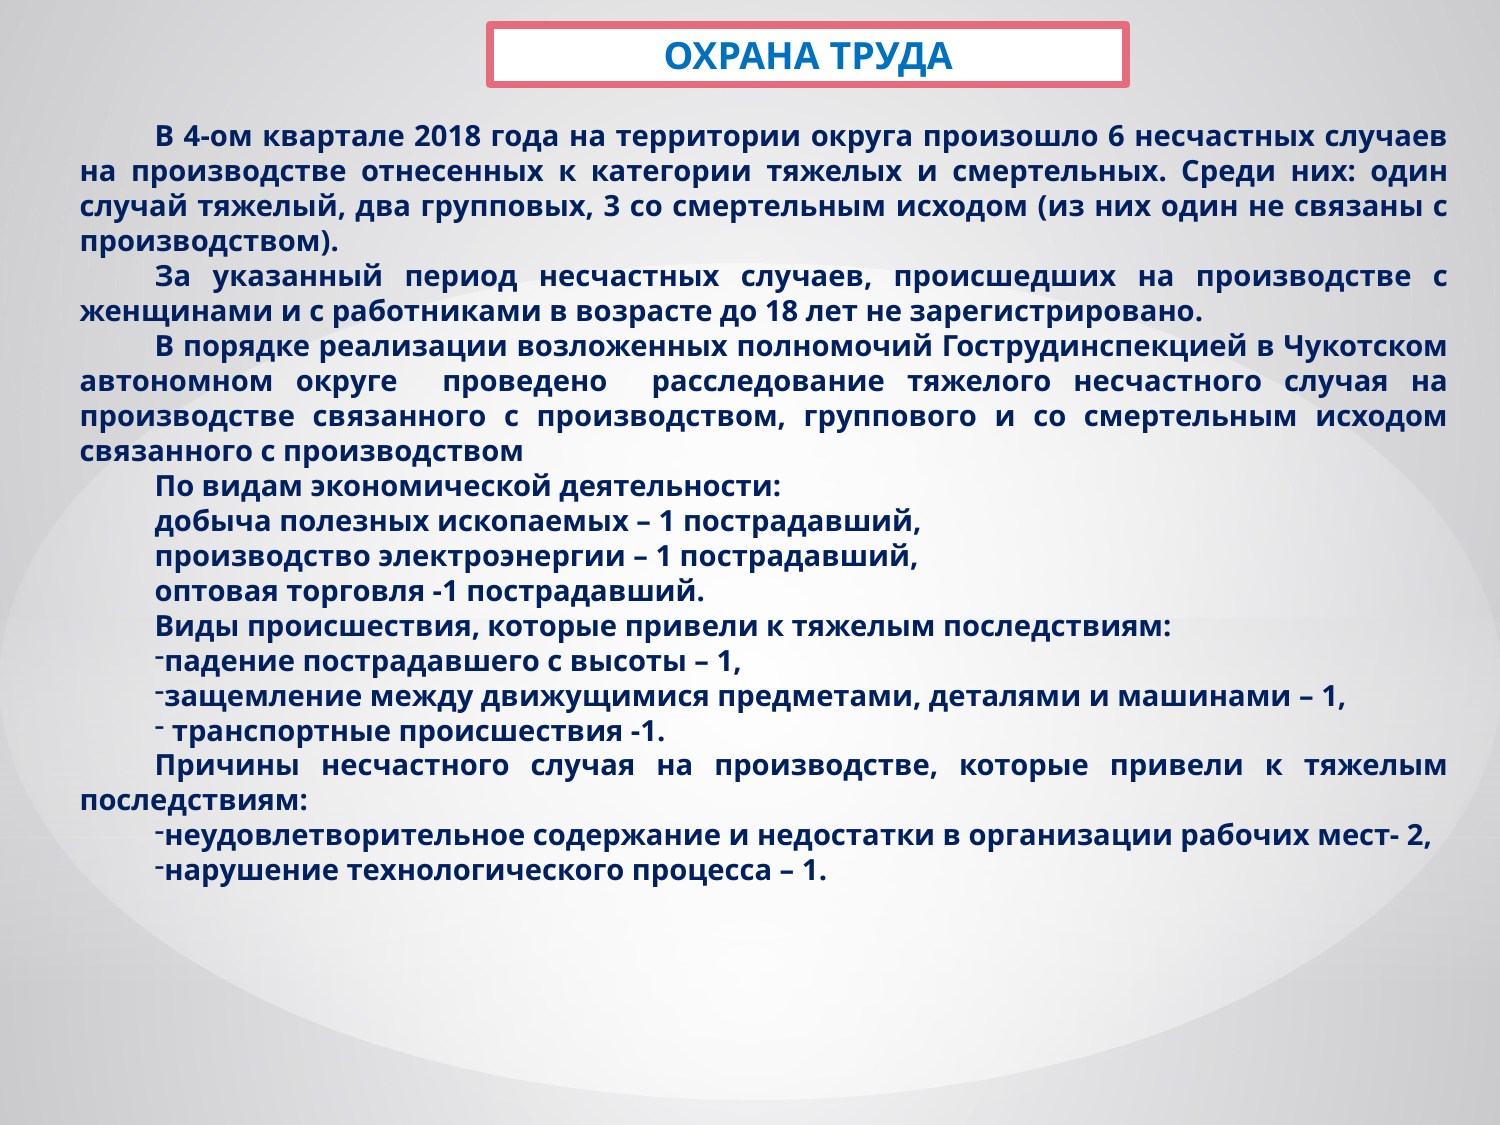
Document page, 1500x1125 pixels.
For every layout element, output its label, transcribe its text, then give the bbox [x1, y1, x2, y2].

text_box [34, 101, 1464, 222]
text_box В 4-ом квартале 2018 года на территории округа произошло 6 несчастных случаев на производстве отнесенных к категории тяжелых и смертельных. Среди них: один случай тяжелый, два групповых, 3 со смертельным исходом (из них один не связаны с производством). За указанный период несчастных случаев, происшедших на производстве с женщинами и с работниками в возрасте до 18 лет не зарегистрировано. В порядке реализации возложенных полномочий Гострудинспекцией в Чукотском автономном округе проведено расследование тяжелого несчастного случая на производстве связанного с производством, группового и со смертельным исходом связанного с производством По видам экономической деятельности: добыча полезных ископаемых – 1 пострадавший, производство электроэнергии – 1 пострадавший, оптовая торговля -1 пострадавший. Виды происшествия, которые привели к тяжелым последствиям: падение пострадавшего с высоты – 1, защемление между движущимися предметами, деталями и машинами – 1, транспортные происшествия -1. Причины несчастного случая на производстве, которые привели к тяжелым последствиям: неудовлетворительное содержание и недостатки в организации рабочих мест- 2, нарушение технологического процесса – 1. [64, 110, 1464, 946]
text_box ОХРАНА ТРУДА [486, 21, 1130, 88]
